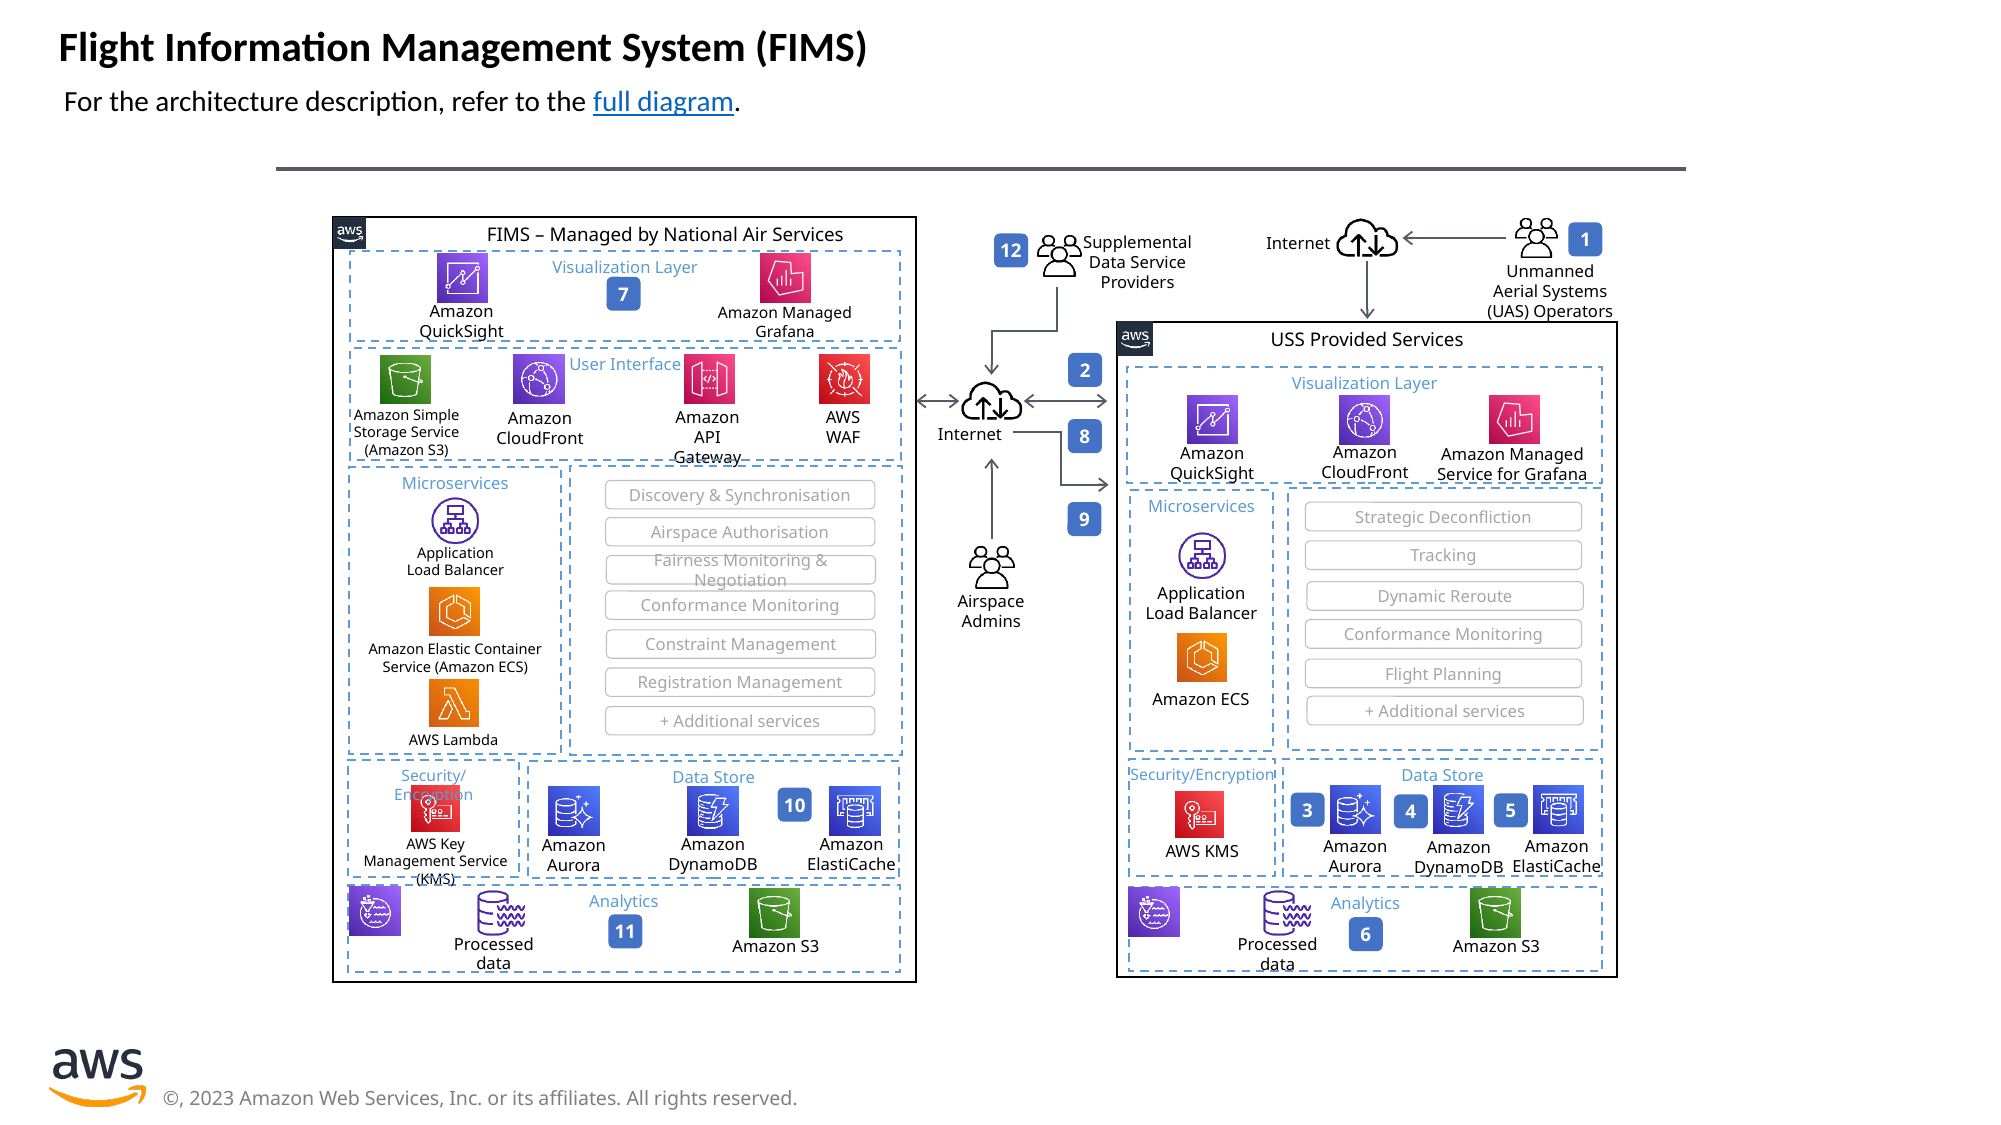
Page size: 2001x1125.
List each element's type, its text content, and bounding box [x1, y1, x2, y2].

text_box 6 [1347, 916, 1384, 953]
text_box Amazon Managed Service for Grafana [1409, 436, 1616, 491]
picture [1175, 791, 1224, 838]
picture [959, 369, 1024, 433]
picture [1128, 887, 1180, 937]
text_box 5 [1492, 792, 1529, 829]
picture [1469, 888, 1521, 938]
text_box FIMS – Managed by National Air Services [332, 216, 917, 983]
text_box Unmanned Aerial Systems (UAS) Operators [1467, 253, 1634, 328]
picture [548, 786, 600, 836]
text_box Data Store [1282, 758, 1603, 829]
picture [1513, 216, 1559, 259]
text_box Processed data [426, 926, 562, 981]
picture [475, 888, 527, 938]
picture [1117, 321, 1153, 356]
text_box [1013, 432, 1109, 485]
picture [1261, 888, 1313, 939]
picture [1334, 206, 1400, 270]
text_box Amazon QuickSight [1128, 435, 1296, 490]
text_box AWS Key Management Service (KMS) [344, 827, 527, 895]
picture [1532, 785, 1584, 834]
text_box Amazon CloudFront [1304, 434, 1426, 489]
text_box Visualization Layer [1126, 366, 1603, 484]
text_box Amazon S3 [692, 928, 860, 963]
text_box Amazon ECS [1130, 681, 1272, 717]
text_box 4 [1392, 793, 1429, 830]
text_box Internet [1249, 225, 1334, 261]
picture [437, 253, 488, 303]
picture [687, 786, 739, 836]
picture [429, 587, 480, 636]
text_box Analytics [527, 884, 901, 973]
text_box Supplemental Data Service Providers [1067, 224, 1208, 299]
picture [1187, 395, 1238, 444]
picture [429, 495, 481, 546]
text_box Amazon Aurora [1271, 828, 1439, 884]
picture [380, 355, 431, 404]
text_box 8 [1066, 418, 1103, 432]
text_box Amazon Managed Grafana [682, 295, 888, 348]
text_box Airspace Admins [920, 583, 1062, 639]
text_box 7 [605, 275, 642, 312]
text_box Internet [922, 416, 1013, 452]
picture [684, 354, 735, 404]
picture [829, 786, 881, 836]
picture [411, 785, 460, 832]
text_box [980, 298, 1068, 364]
picture [1339, 395, 1390, 445]
text_box Application Load Balancer [1130, 575, 1273, 630]
text_box Amazon DynamoDB [1439, 829, 1530, 884]
text_box Amazon ElastiCache [1524, 828, 1618, 883]
picture [1488, 395, 1540, 444]
picture [333, 217, 366, 249]
text_box Flight Information Management System (FIMS) [44, 12, 1074, 77]
picture [1176, 530, 1228, 581]
text_box 11 [607, 913, 644, 950]
picture [429, 678, 479, 727]
text_box 1 [1567, 221, 1604, 258]
text_box Security/Encryption [347, 759, 520, 878]
picture [819, 354, 870, 404]
text_box Analytics [347, 895, 475, 973]
picture [1330, 785, 1381, 834]
text_box 9 [1066, 500, 1103, 538]
text_box ©, 2023 Amazon Web Services, Inc. or its affiliates. All rights reserved. [162, 1086, 825, 1110]
picture [967, 544, 1016, 590]
text_box Processed data [1210, 926, 1345, 981]
text_box Security/Encryption [1128, 758, 1276, 877]
text_box Amazon S3 [1412, 928, 1580, 963]
text_box Visualization Layer [349, 250, 901, 342]
picture [513, 354, 565, 404]
text_box Analytics [1128, 886, 1603, 972]
text_box 12 [992, 232, 1030, 269]
text_box AWS Lambda [391, 723, 516, 756]
text_box AWS WAF [792, 399, 895, 454]
text_box 10 [776, 786, 813, 823]
picture [1176, 633, 1227, 682]
text_box 2 [1067, 351, 1104, 388]
picture [49, 1049, 146, 1107]
text_box 3 [1289, 791, 1326, 828]
picture [349, 886, 401, 936]
picture [749, 888, 800, 938]
text_box For the architecture description, refer to the full diagram. [49, 75, 848, 125]
picture [1035, 233, 1083, 278]
text_box USS Provided Services [1116, 321, 1618, 978]
picture [1433, 785, 1484, 834]
picture [760, 253, 811, 303]
text_box Amazon QuickSight [378, 293, 546, 349]
